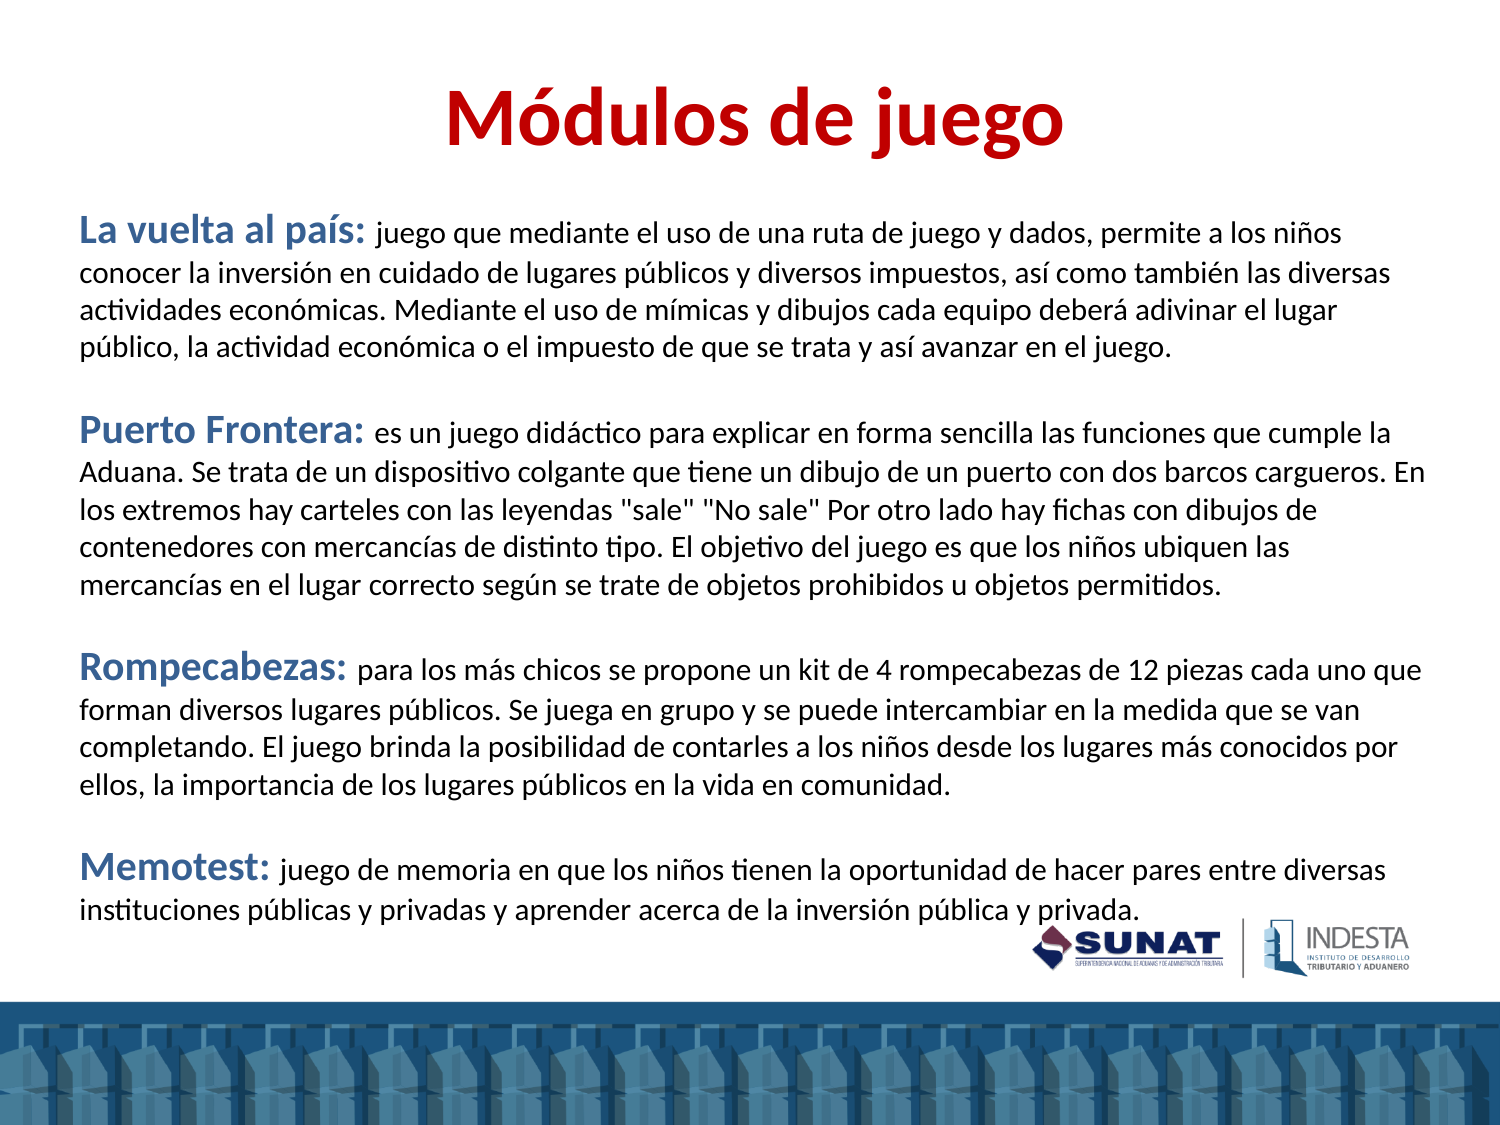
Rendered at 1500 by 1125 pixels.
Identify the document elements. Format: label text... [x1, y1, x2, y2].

picture [0, 0, 1500, 1125]
text_box Módulos de juego La vuelta al país: juego que mediante el uso de una ruta de juego y dados, permite a los niños conocer la inversión en cuidado de lugares públicos y diversos impuestos, así como también las diversas actividades económicas. Mediante el uso de mímicas y dibujos cada equipo deberá adivinar el lugar público, la actividad económica o el impuesto de que se trata y así avanzar en el juego. Puerto Frontera: es un juego didáctico para explicar en forma sencilla las funciones que cumple la Aduana. Se trata de un dispositivo colgante que tiene un dibujo de un puerto con dos barcos cargueros. En los extremos hay carteles con las leyendas "sale" "No sale" Por otro lado hay fichas con dibujos de contenedores con mercancías de distinto tipo. El objetivo del juego es que los niños ubiquen las mercancías en el lugar correcto según se trate de objetos prohibidos u objetos permitidos. Rompecabezas: para los más chicos se propone un kit de 4 rompecabezas de 12 piezas cada uno que forman diversos lugares públicos. Se juega en grupo y se puede intercambiar en la medida que se van completando. El juego brinda la posibilidad de contarles a los niños desde los lugares más conocidos por ellos, la importancia de los lugares públicos en la vida en comunidad. Memotest: juego de memoria en que los niños tienen la oportunidad de hacer pares entre diversas instituciones públicas y privadas y aprender acerca de la inversión pública y privada. [64, 54, 1447, 971]
